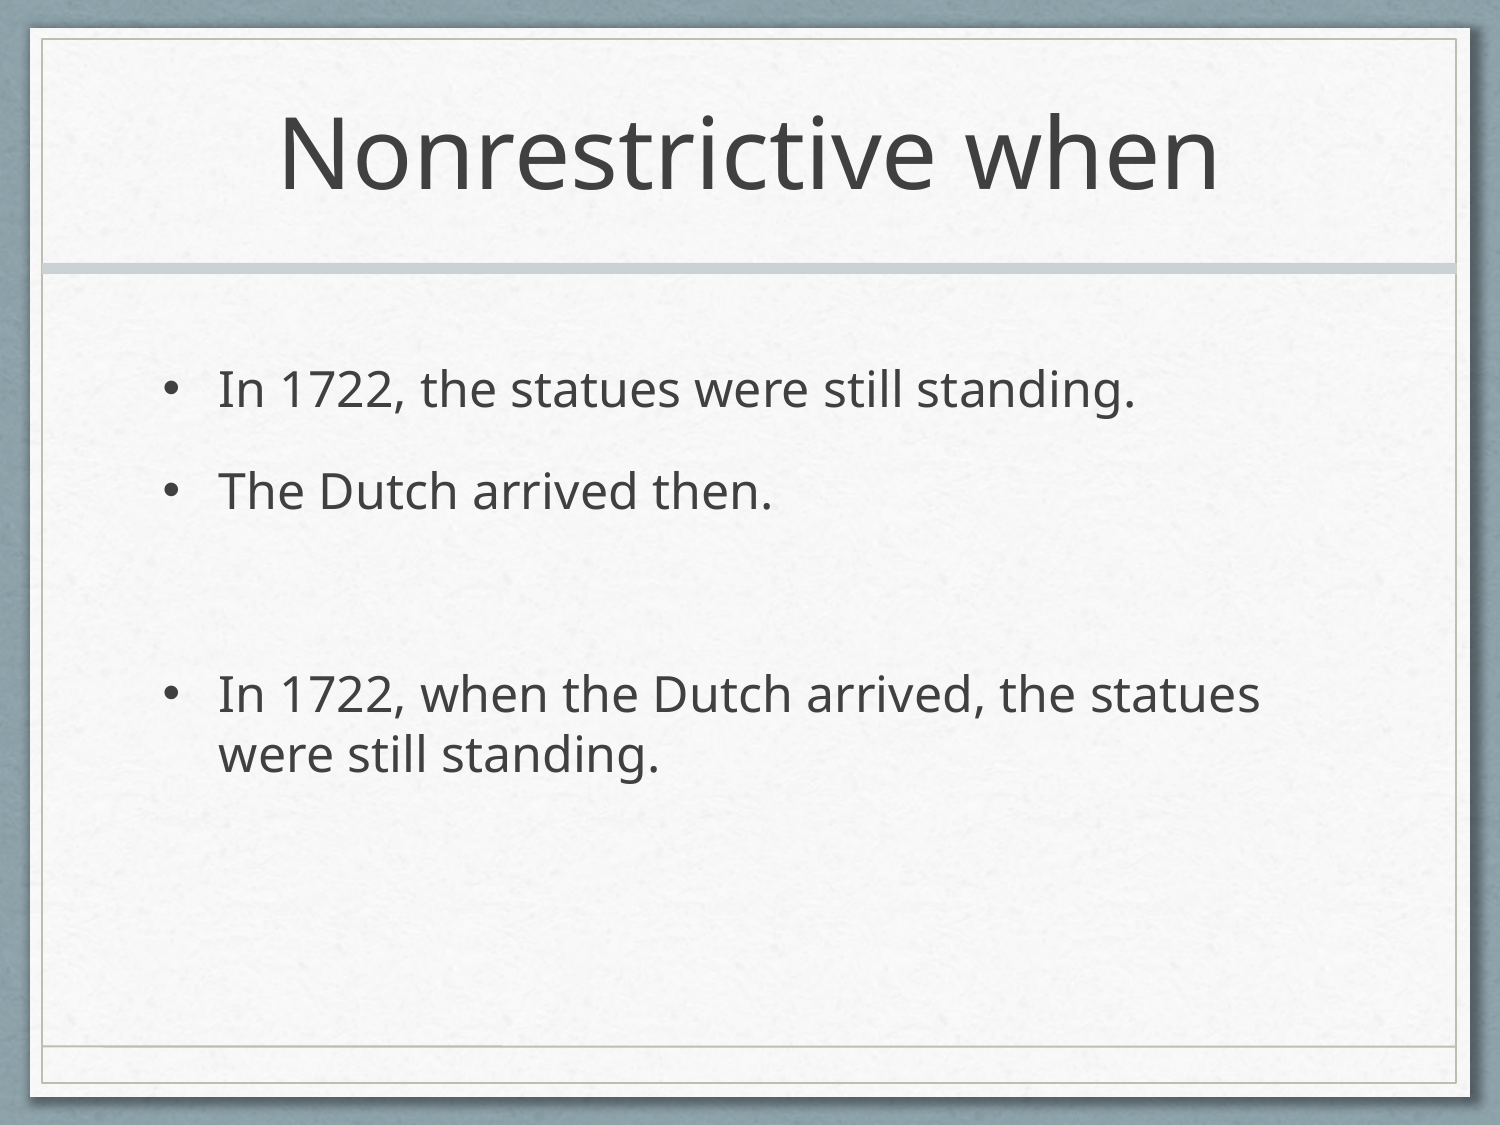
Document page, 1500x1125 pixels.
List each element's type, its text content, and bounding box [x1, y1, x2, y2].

picture [30, 28, 1470, 1097]
title Nonrestrictive when [147, 40, 1353, 260]
list In 1722, the statues were still standing. The Dutch arrived then. In 1722, when the Dutch arrived, the statues were still standing. [147, 350, 1353, 995]
